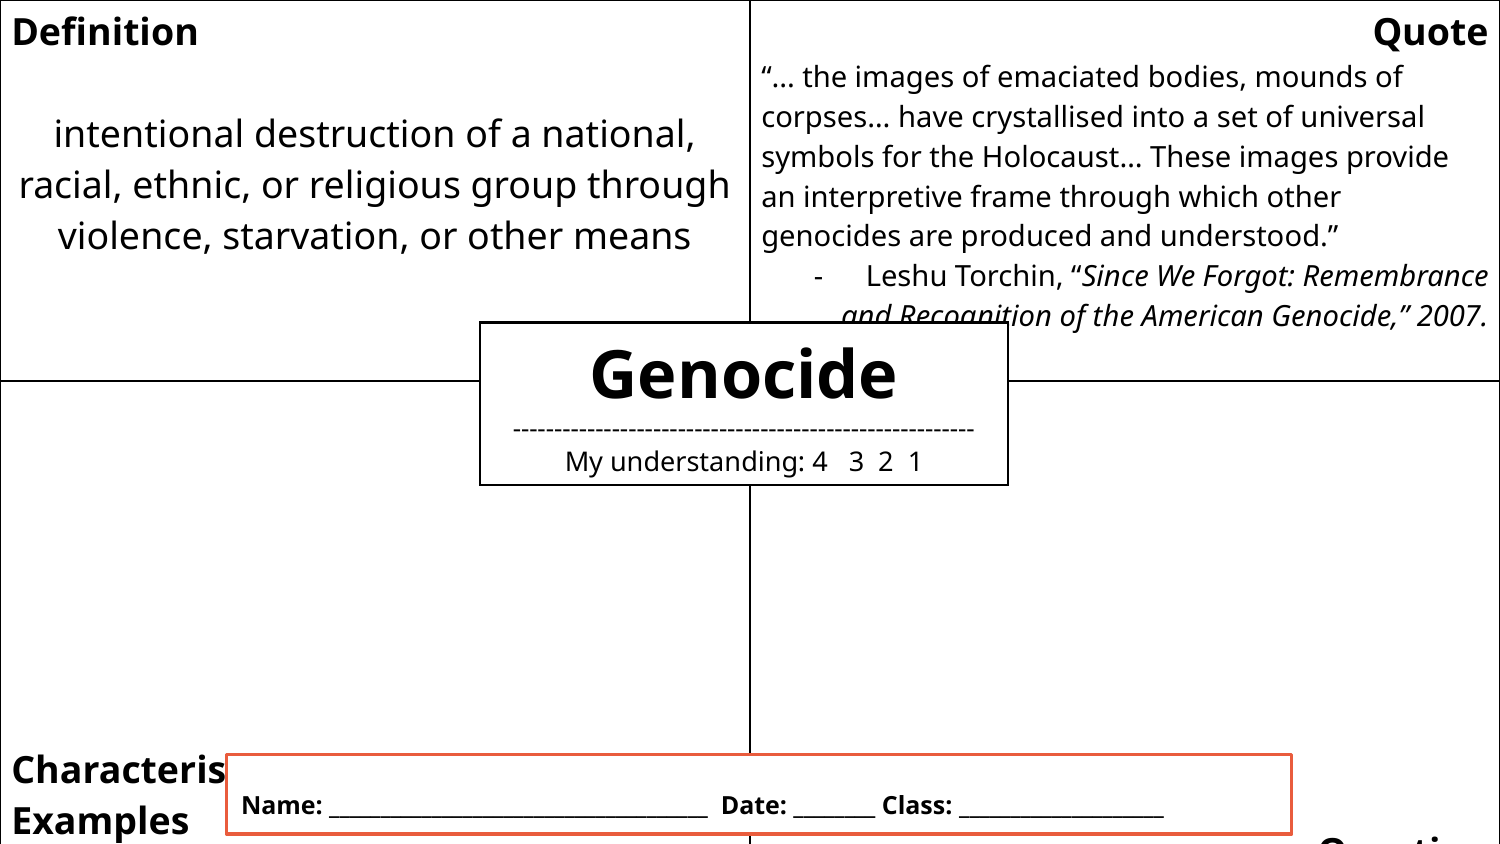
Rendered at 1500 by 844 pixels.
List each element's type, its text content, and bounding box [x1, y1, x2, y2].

text_box Name: _____________________________________ Date: ________ Class: ____________________ [226, 754, 1292, 834]
table_header Definition intentional destruction of a national, racial, ethnic, or religious group through violence, starvation, or other means [1, 1, 749, 380]
table_cell Characteristics/ Examples [1, 382, 749, 844]
table_header Quote “... the images of emaciated bodies, mounds of corpses… have crystallised into a set of universal symbols for the Holocaust… These images provide an interpretive frame through which other genocides are produced and understood.” Leshu Torchin, “Since We Forgot: Remembrance and Recognition of the American Genocide,” 2007. [751, 1, 1499, 380]
table_cell Question [751, 382, 1499, 844]
text_box Genocide -------------------------------------------------------- My understanding: 4 3 2 1 [480, 322, 1008, 486]
